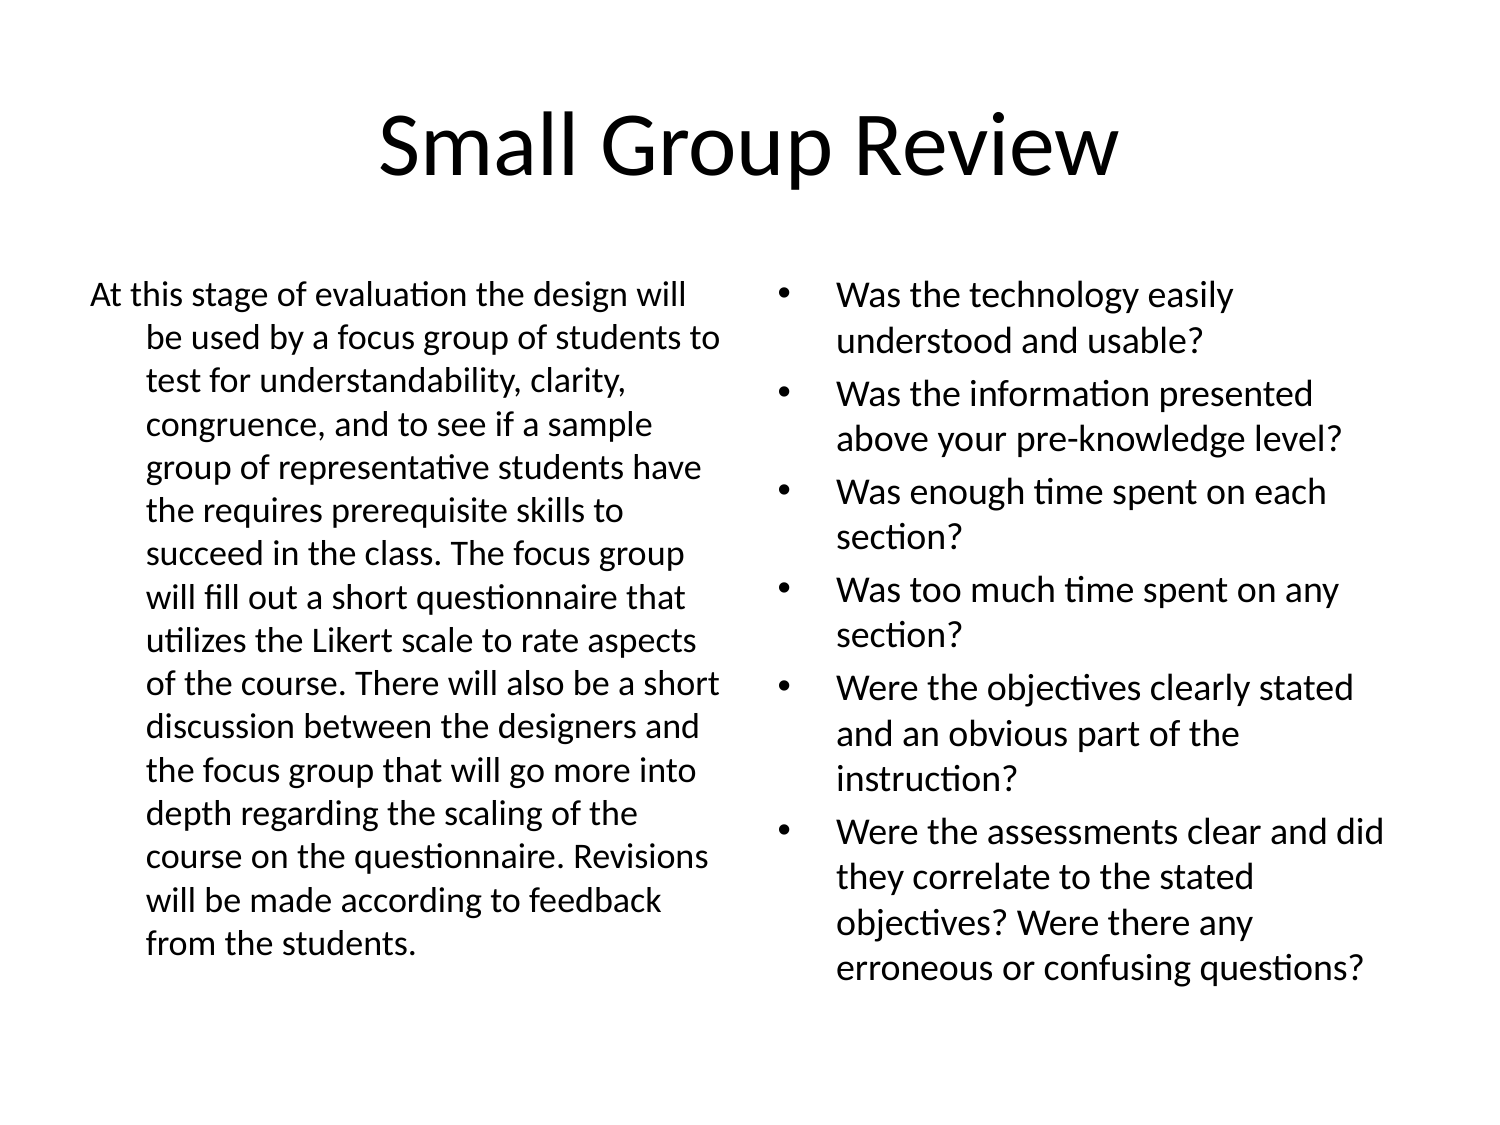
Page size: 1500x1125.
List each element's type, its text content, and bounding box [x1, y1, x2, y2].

list Was the technology easily understood and usable? Was the information presented above your pre-knowledge level? Was enough time spent on each section? Was too much time spent on any section? Were the objectives clearly stated and an obvious part of the instruction? Were the assessments clear and did they correlate to the stated objectives? Were there any erroneous or confusing questions? [762, 262, 1425, 1005]
list At this stage of evaluation the design will be used by a focus group of students to test for understandability, clarity, congruence, and to see if a sample group of representative students have the requires prerequisite skills to succeed in the class. The focus group will fill out a short questionnaire that utilizes the Likert scale to rate aspects of the course. There will also be a short discussion between the designers and the focus group that will go more into depth regarding the scaling of the course on the questionnaire. Revisions will be made according to feedback from the students. [75, 262, 738, 1005]
title Small Group Review [75, 45, 1425, 233]
